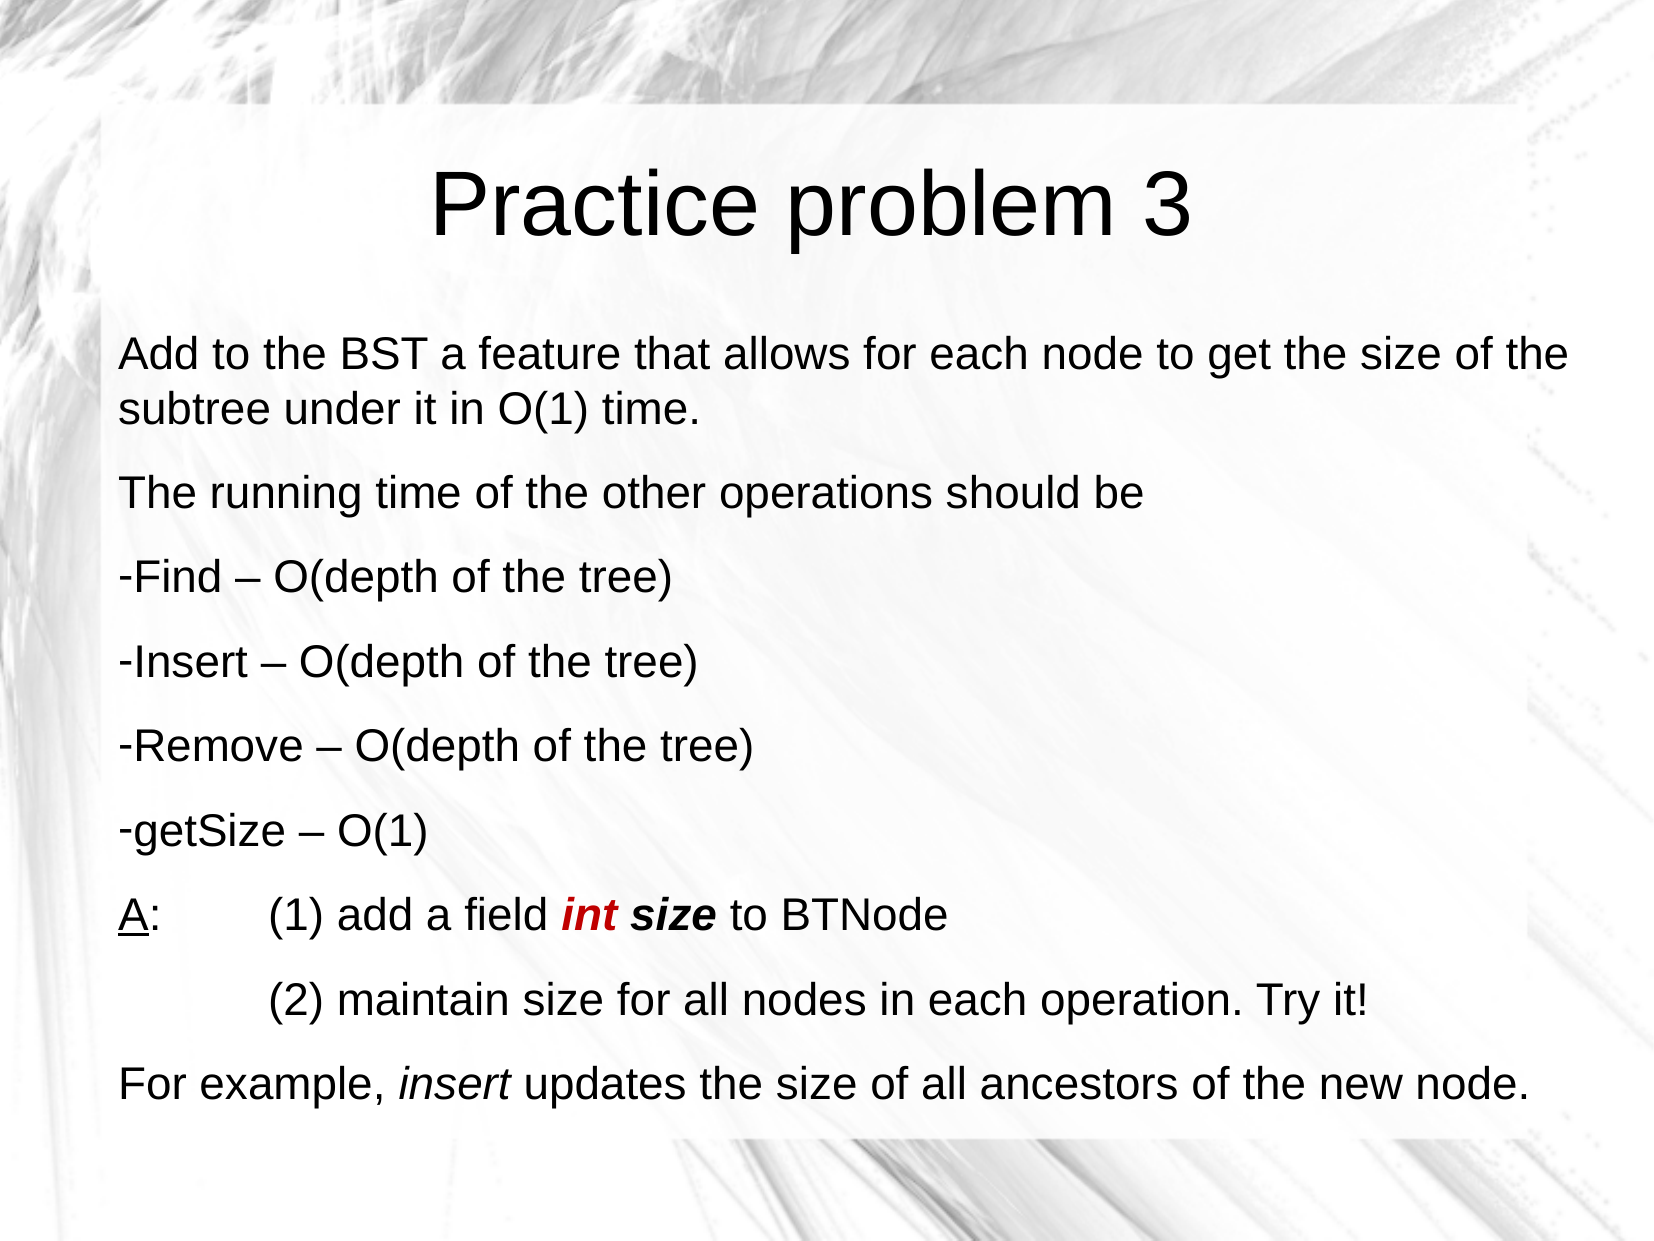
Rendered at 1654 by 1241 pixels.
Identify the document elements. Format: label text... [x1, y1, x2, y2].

picture [0, 0, 1654, 1241]
list Add to the BST a feature that allows for each node to get the size of the subtree under it in O(1) time. The running time of the other operations should be Find – O(depth of the tree) Insert – O(depth of the tree) Remove – O(depth of the tree) getSize – O(1) A: (1) add a field int size to BTNode (2) maintain size for all nodes in each operation. Try it! For example, insert updates the size of all ancestors of the new node. [118, 319, 1571, 1109]
title Practice problem 3 [118, 93, 1506, 299]
